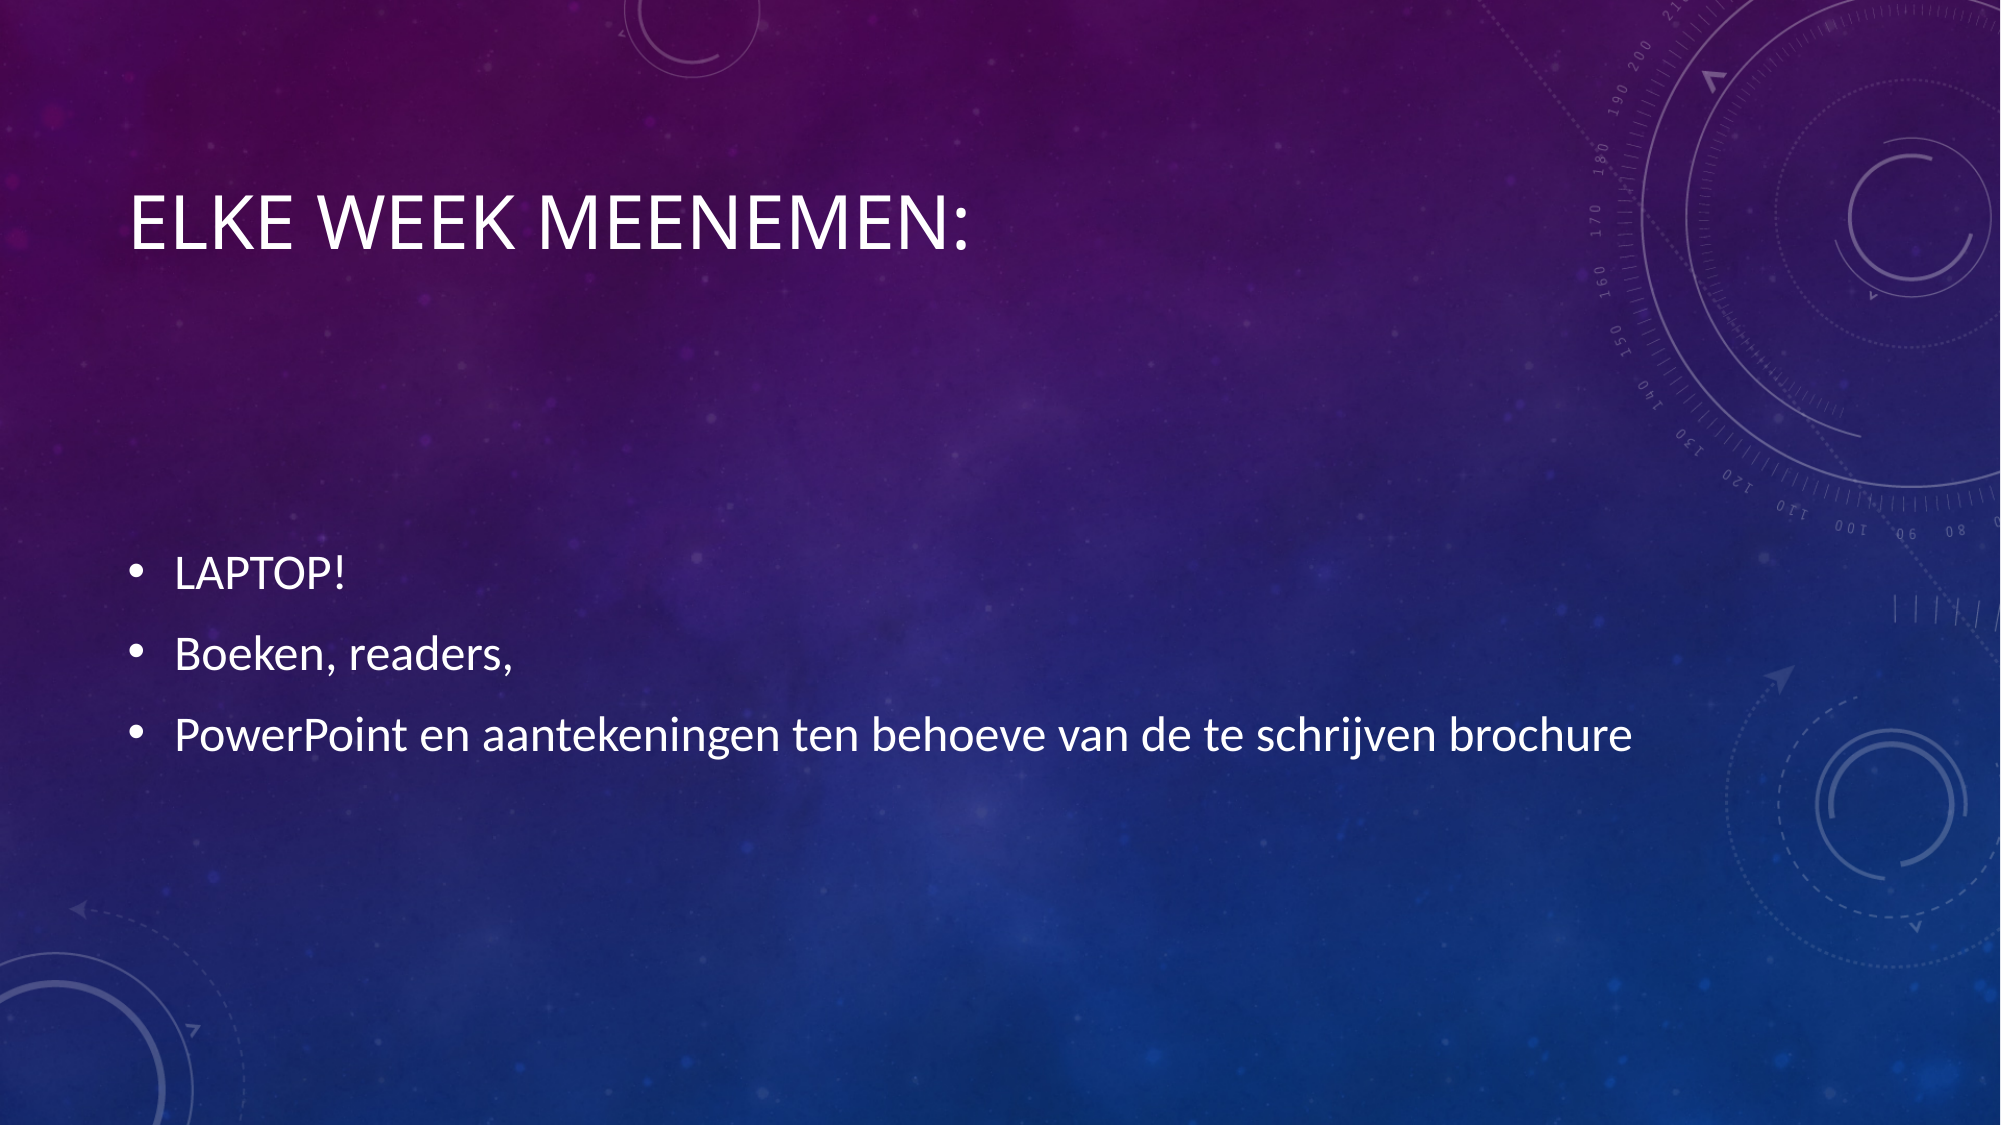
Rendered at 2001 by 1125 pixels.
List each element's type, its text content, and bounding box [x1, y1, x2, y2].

list LAPTOP! Boeken, readers, PowerPoint en aantekeningen ten behoeve van de te schrijven brochure [112, 351, 1775, 950]
title Elke week meenemen: [112, 99, 1775, 339]
picture [0, 0, 2001, 1125]
